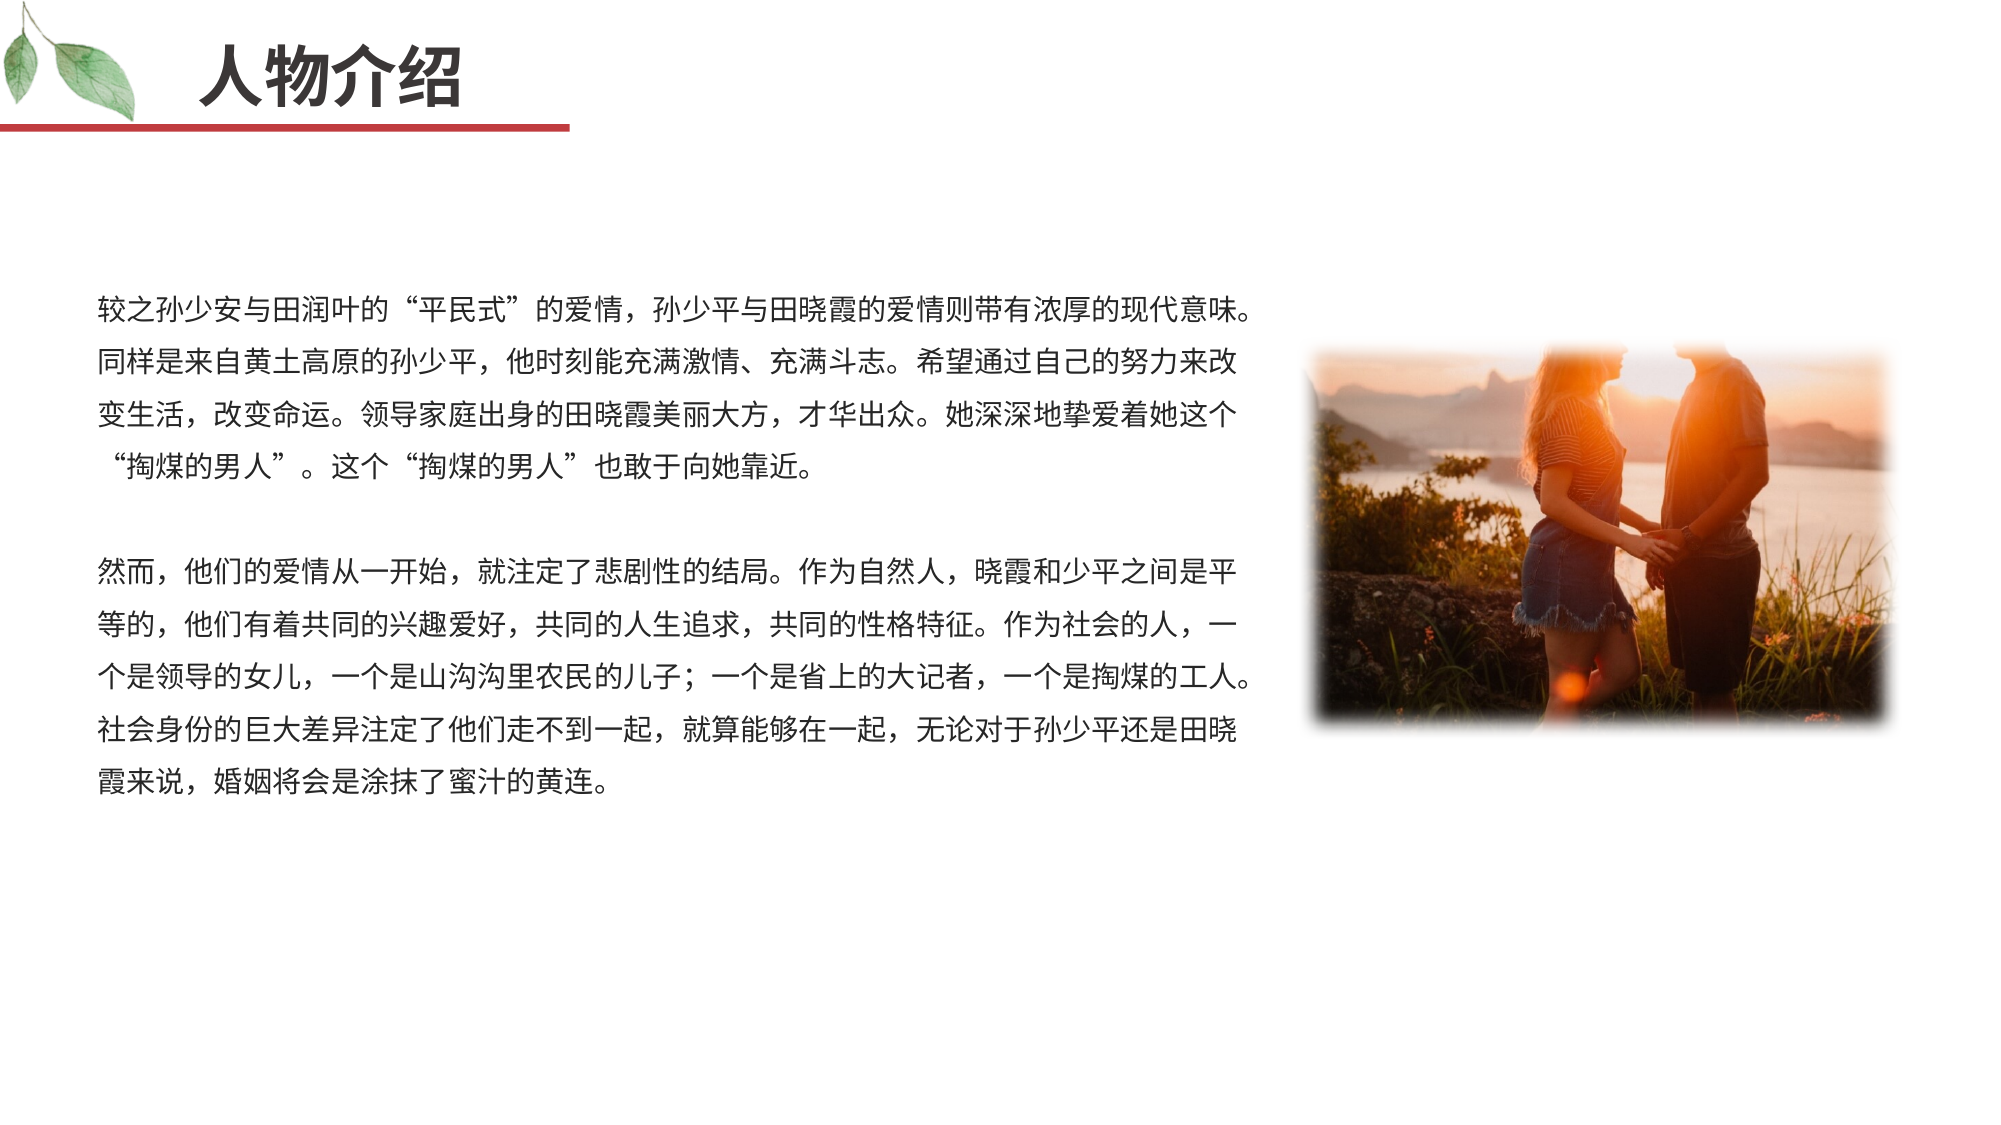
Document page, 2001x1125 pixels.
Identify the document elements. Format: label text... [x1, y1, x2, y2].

picture [1297, 336, 1902, 740]
picture [0, 0, 140, 123]
text_box 人物介绍 [182, 27, 480, 123]
text_box [0, 123, 571, 133]
text_box 较之孙少安与田润叶的“平民式”的爱情，孙少平与田晓霞的爱情则带有浓厚的现代意味。同样是来自黄土高原的孙少平，他时刻能充满激情、充满斗志。希望通过自己的努力来改变生活，改变命运。领导家庭出身的田晓霞美丽大方，才华出众。她深深地挚爱着她这个“掏煤的男人”。这个“掏煤的男人”也敢于向她靠近。 然而，他们的爱情从一开始，就注定了悲剧性的结局。作为自然人，晓霞和少平之间是平等的，他们有着共同的兴趣爱好，共同的人生追求，共同的性格特征。作为社会的人，一个是领导的女儿，一个是山沟沟里农民的儿子；一个是省上的大记者，一个是掏煤的工人。社会身份的巨大差异注定了他们走不到一起，就算能够在一起，无论对于孙少平还是田晓霞来说，婚姻将会是涂抹了蜜汁的黄连。 [82, 266, 1274, 858]
